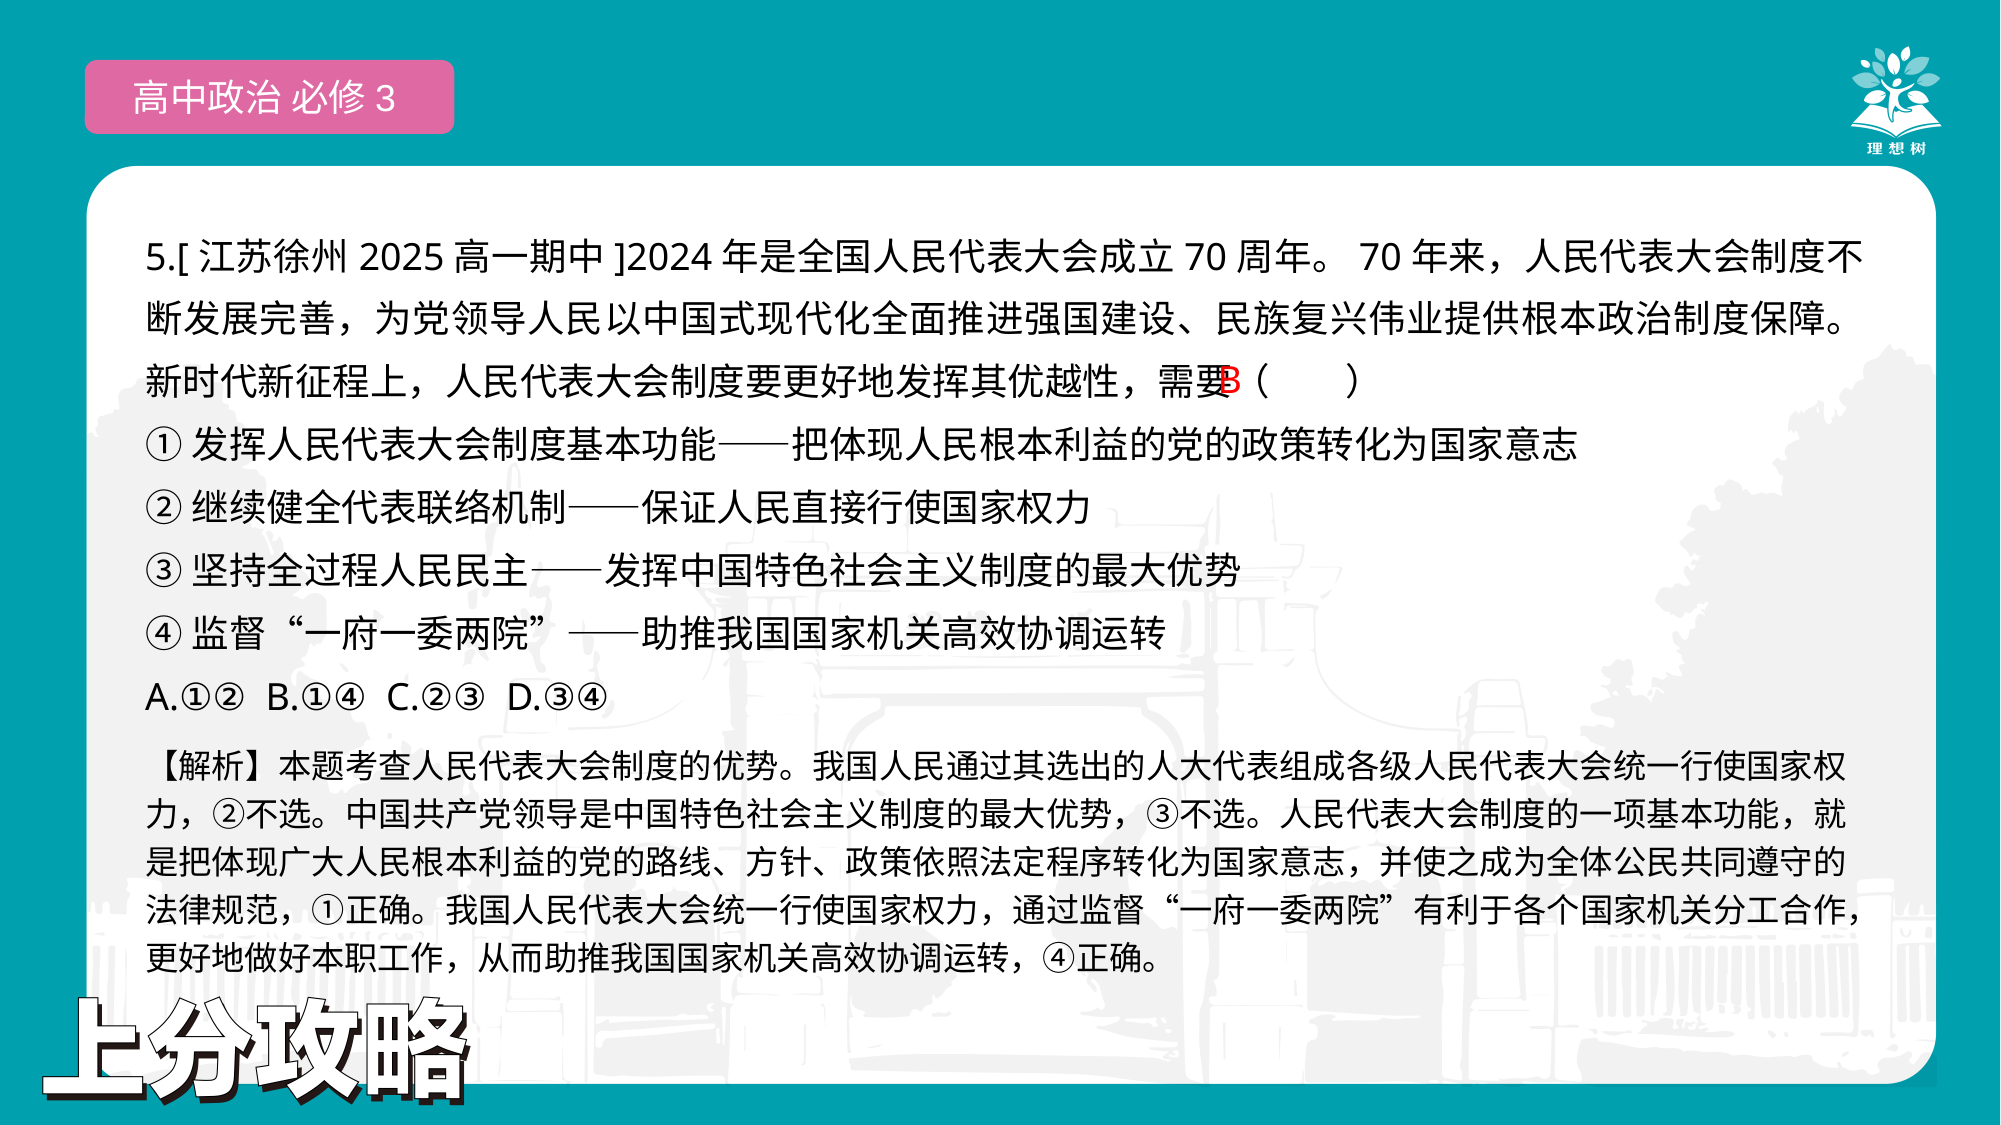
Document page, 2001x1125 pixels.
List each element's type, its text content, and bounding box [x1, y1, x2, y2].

text_box 高中政治 必修3 [83, 58, 456, 135]
text_box B [1193, 325, 1310, 409]
picture [0, 0, 2001, 1125]
text_box 5.[江苏徐州2025高一期中]2024年是全国人民代表大会成立70周年。70年来，人民代表大会制度不断发展完善，为党领导人民以中国式现代化全面推进强国建设、民族复兴伟业提供根本政治制度保障。新时代新征程上，人民代表大会制度要更好地发挥其优越性，需要（ ） ①发挥人民代表大会制度基本功能——把体现人民根本利益的党的政策转化为国家意志 ②继续健全代表联络机制——保证人民直接行使国家权力 ③坚持全过程人民民主——发挥中国特色社会主义制度的最大优势 ④监督“一府一委两院”——助推我国国家机关高效协调运转 A.①② B.①④ C.②③ D.③④ [130, 207, 1880, 726]
text_box 【解析】本题考查人民代表大会制度的优势。我国人民通过其选出的人大代表组成各级人民代表大会统一行使国家权力，②不选。中国共产党领导是中国特色社会主义制度的最大优势，③不选。人民代表大会制度的一项基本功能，就是把体现广大人民根本利益的党的路线、方针、政策依照法定程序转化为国家意志，并使之成为全体公民共同遵守的法律规范，①正确。我国人民代表大会统一行使国家权力，通过监督“一府一委两院”有利于各个国家机关分工合作，更好地做好本职工作，从而助推我国国家机关高效协调运转，④正确。 [130, 730, 1862, 985]
